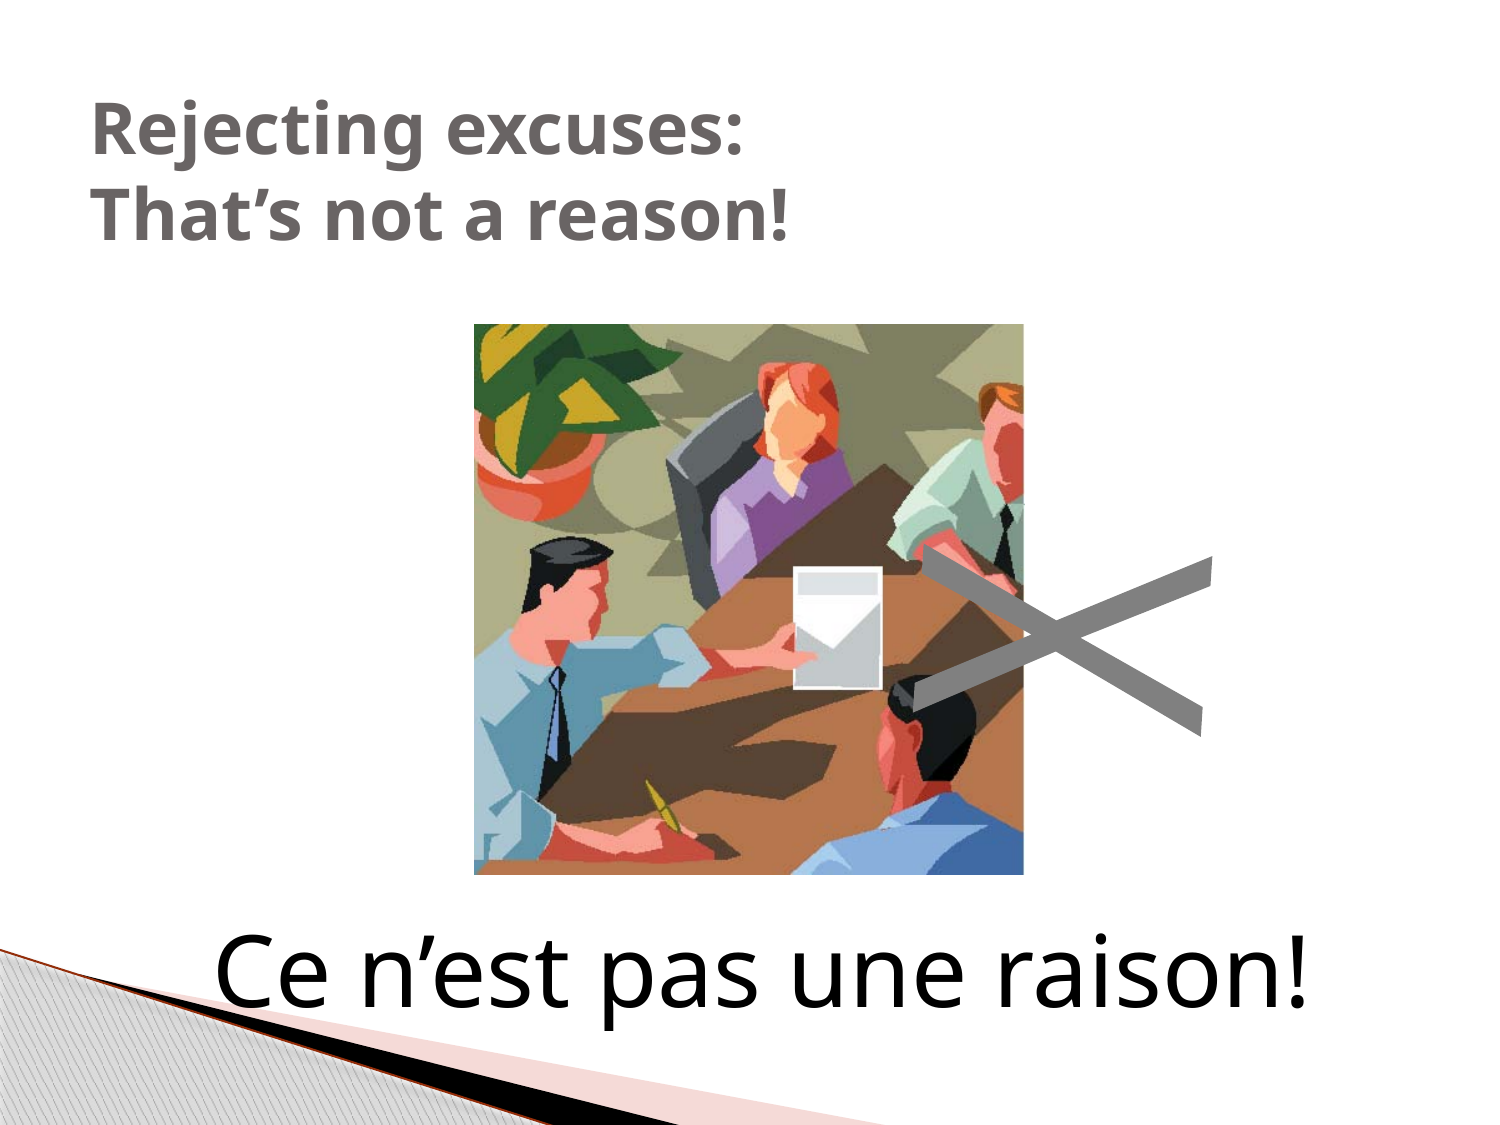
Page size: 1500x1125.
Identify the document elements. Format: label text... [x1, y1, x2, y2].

title Rejecting excuses: That’s not a reason! [75, 75, 1425, 263]
text_box Ce n’est pas une raison! [62, 900, 1463, 1035]
picture [474, 324, 1026, 876]
